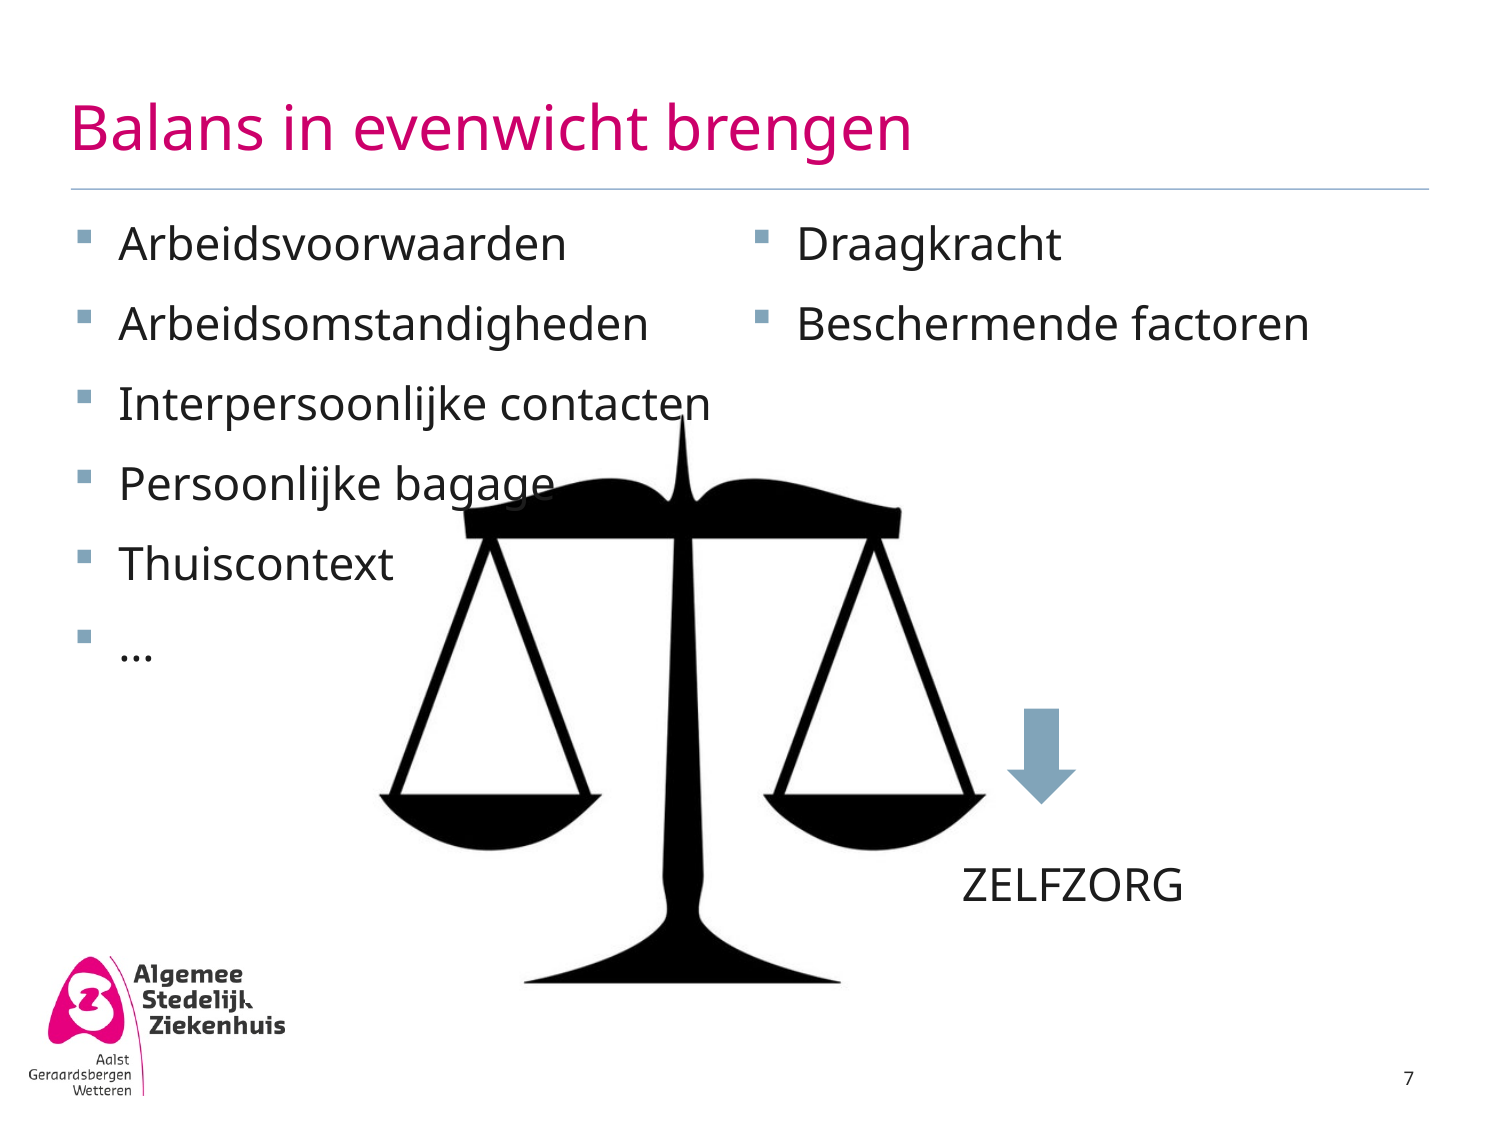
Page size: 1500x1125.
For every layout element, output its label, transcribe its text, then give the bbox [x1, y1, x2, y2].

slide_number 7 [1079, 1059, 1430, 1098]
list Arbeidsvoorwaarden Arbeidsomstandigheden Interpersoonlijke contacten Persoonlijke bagage Thuiscontext … [73, 214, 718, 837]
list Draagkracht Beschermende factoren ZELFZORG [751, 214, 1396, 918]
title Balans in evenwicht brengen [69, 5, 1423, 164]
picture [29, 395, 1103, 1096]
